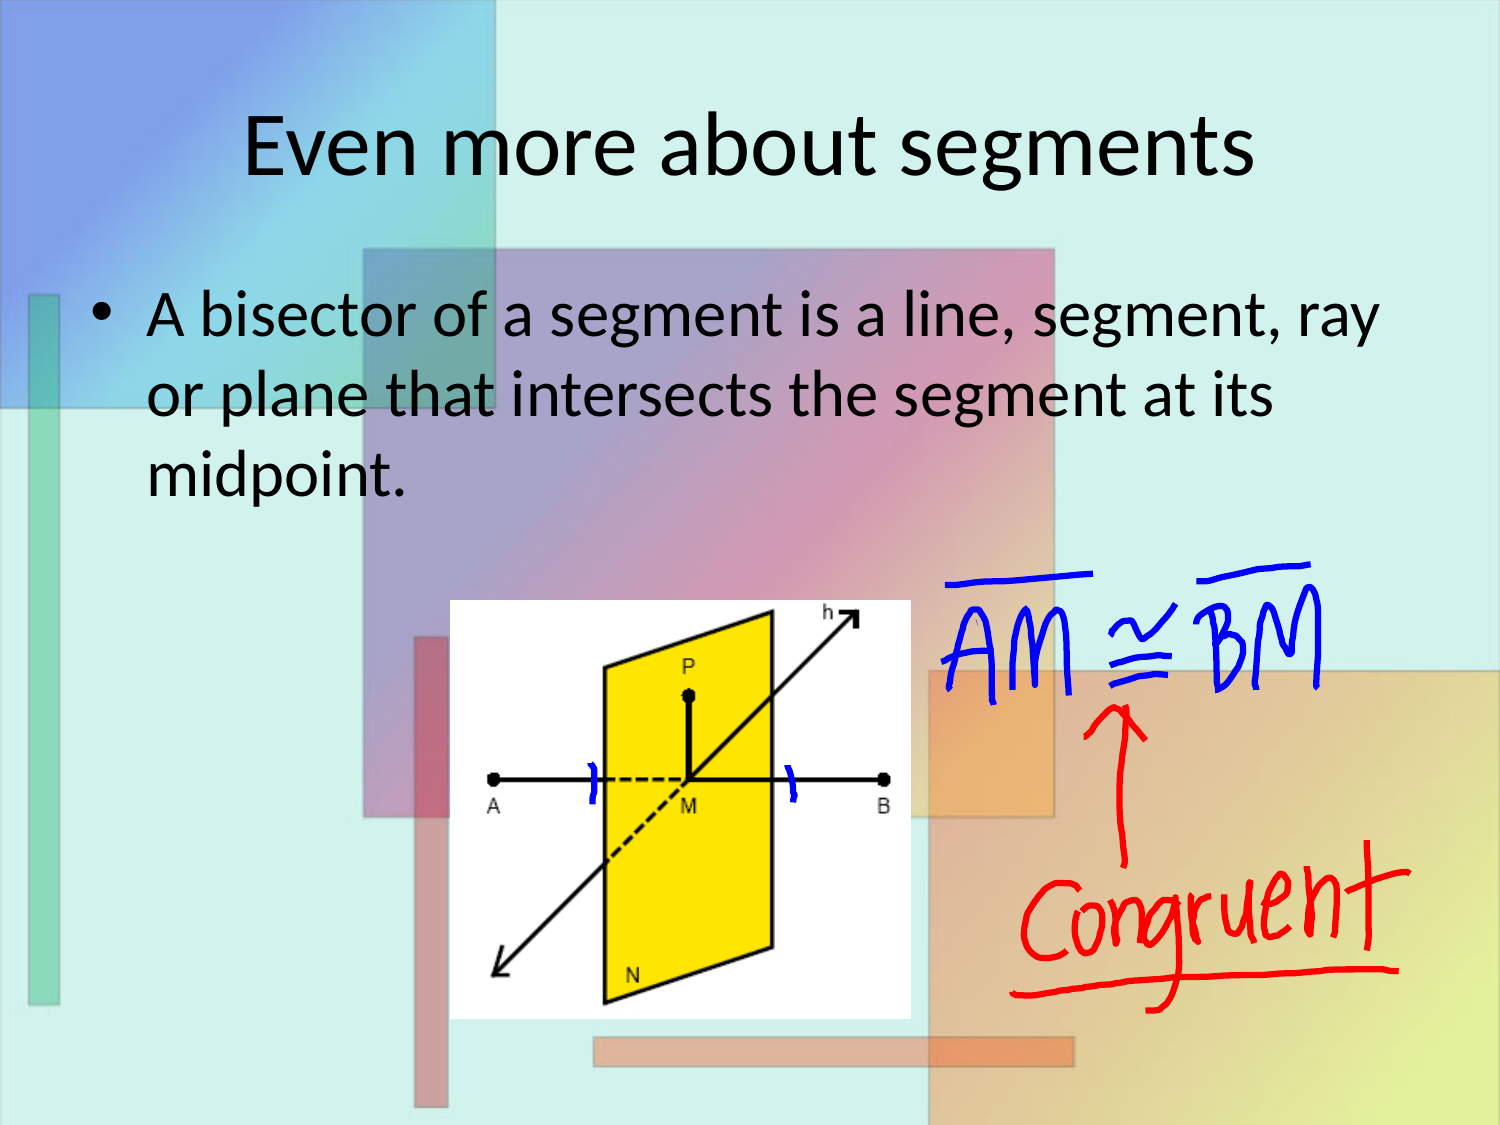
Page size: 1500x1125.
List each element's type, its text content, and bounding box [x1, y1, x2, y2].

title Even more about segments [75, 45, 1425, 233]
text_box [1261, 873, 1291, 938]
text_box [1142, 896, 1180, 978]
text_box [1189, 893, 1212, 943]
text_box [1118, 740, 1126, 869]
text_box [1011, 608, 1070, 696]
text_box [1196, 563, 1311, 582]
text_box [1366, 840, 1370, 881]
text_box [1109, 654, 1172, 667]
picture [0, 0, 1500, 1125]
text_box [1109, 673, 1169, 687]
text_box [1109, 603, 1177, 640]
text_box [1023, 882, 1081, 959]
text_box [1306, 866, 1338, 938]
text_box [948, 652, 995, 706]
text_box [1124, 704, 1128, 717]
text_box [1083, 706, 1147, 742]
text_box [1109, 899, 1143, 945]
text_box [1366, 886, 1370, 951]
text_box [940, 649, 994, 663]
text_box [1145, 984, 1177, 1012]
text_box [1073, 904, 1104, 955]
text_box [1253, 586, 1319, 690]
text_box [944, 572, 1094, 586]
text_box [1223, 881, 1256, 944]
text_box [1195, 605, 1244, 691]
text_box [1011, 968, 1399, 997]
list A bisector of a segment is a line, segment, ray or plane that intersects the segment at its midpoint. [75, 262, 1425, 1005]
text_box [1345, 871, 1411, 893]
text_box [955, 608, 991, 654]
